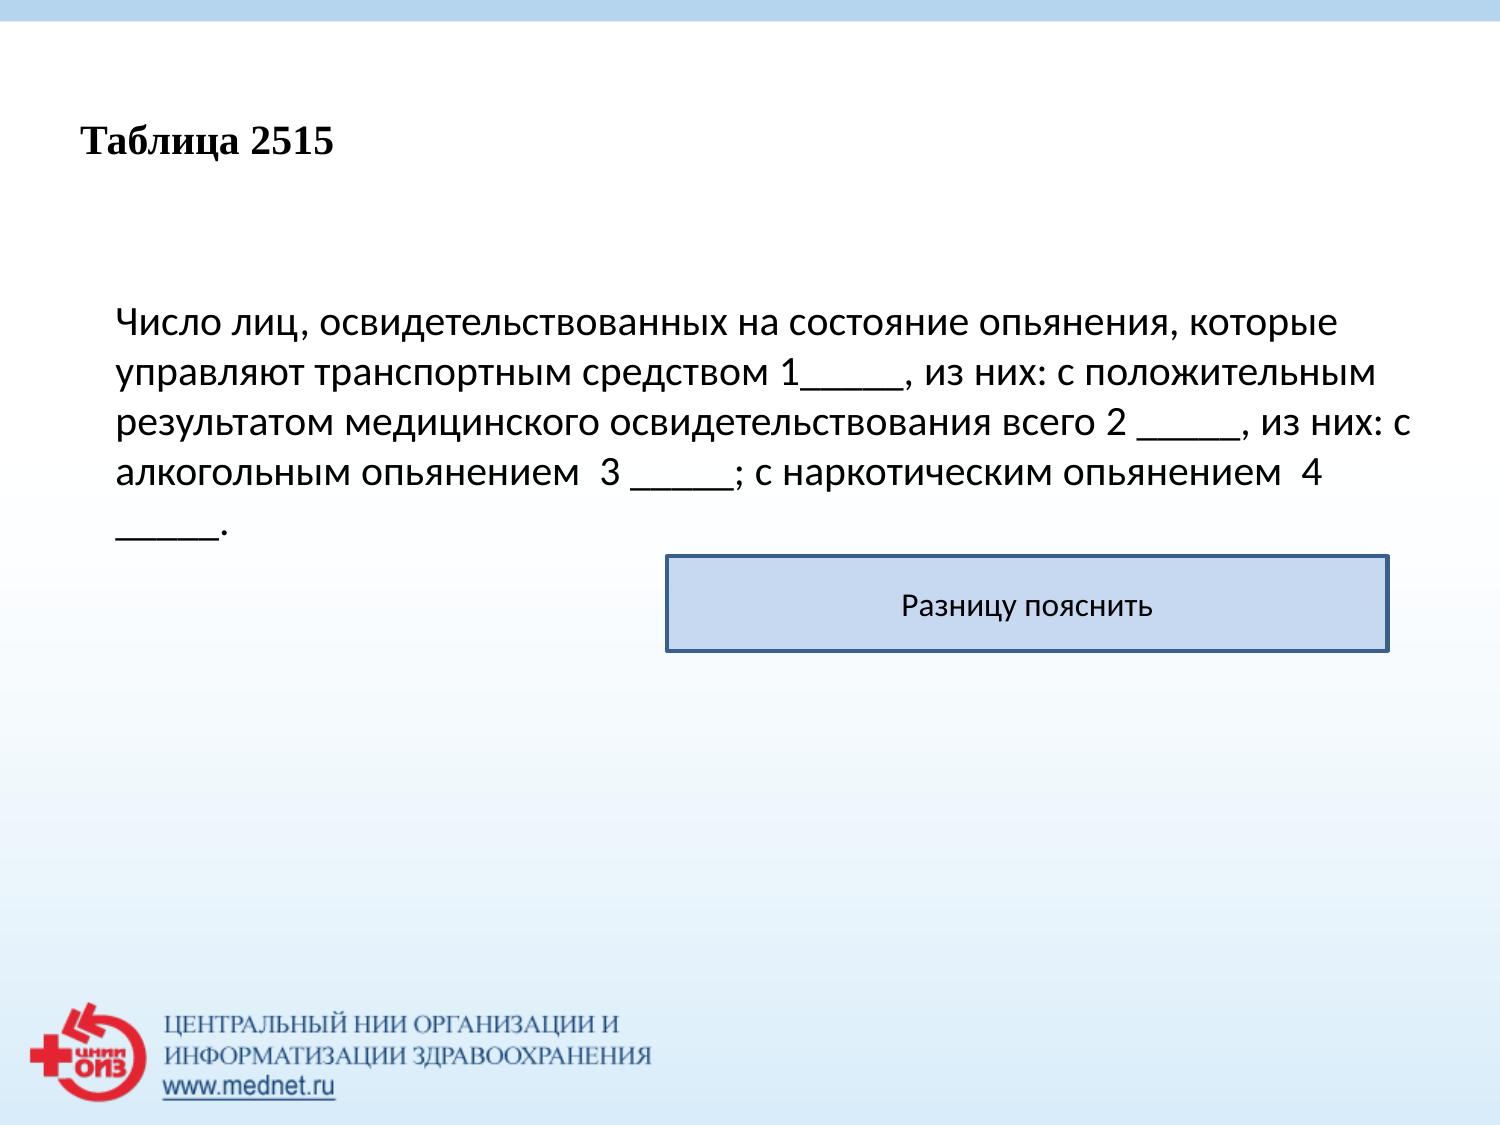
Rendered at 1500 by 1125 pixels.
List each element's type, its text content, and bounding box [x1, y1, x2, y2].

picture [0, 0, 1500, 1125]
text_box Таблица 2515 [37, 99, 388, 175]
title Число лиц, освидетельствованных на состояние опьянения, которые управляют транспортным средством 1_____, из них: с положительным результатом медицинского освидетельствования всего 2 _____, из них: с алкогольным опьянением 3 _____; с наркотическим опьянением 4 _____. [100, 255, 1436, 693]
text_box Разницу пояснить [665, 554, 1390, 653]
